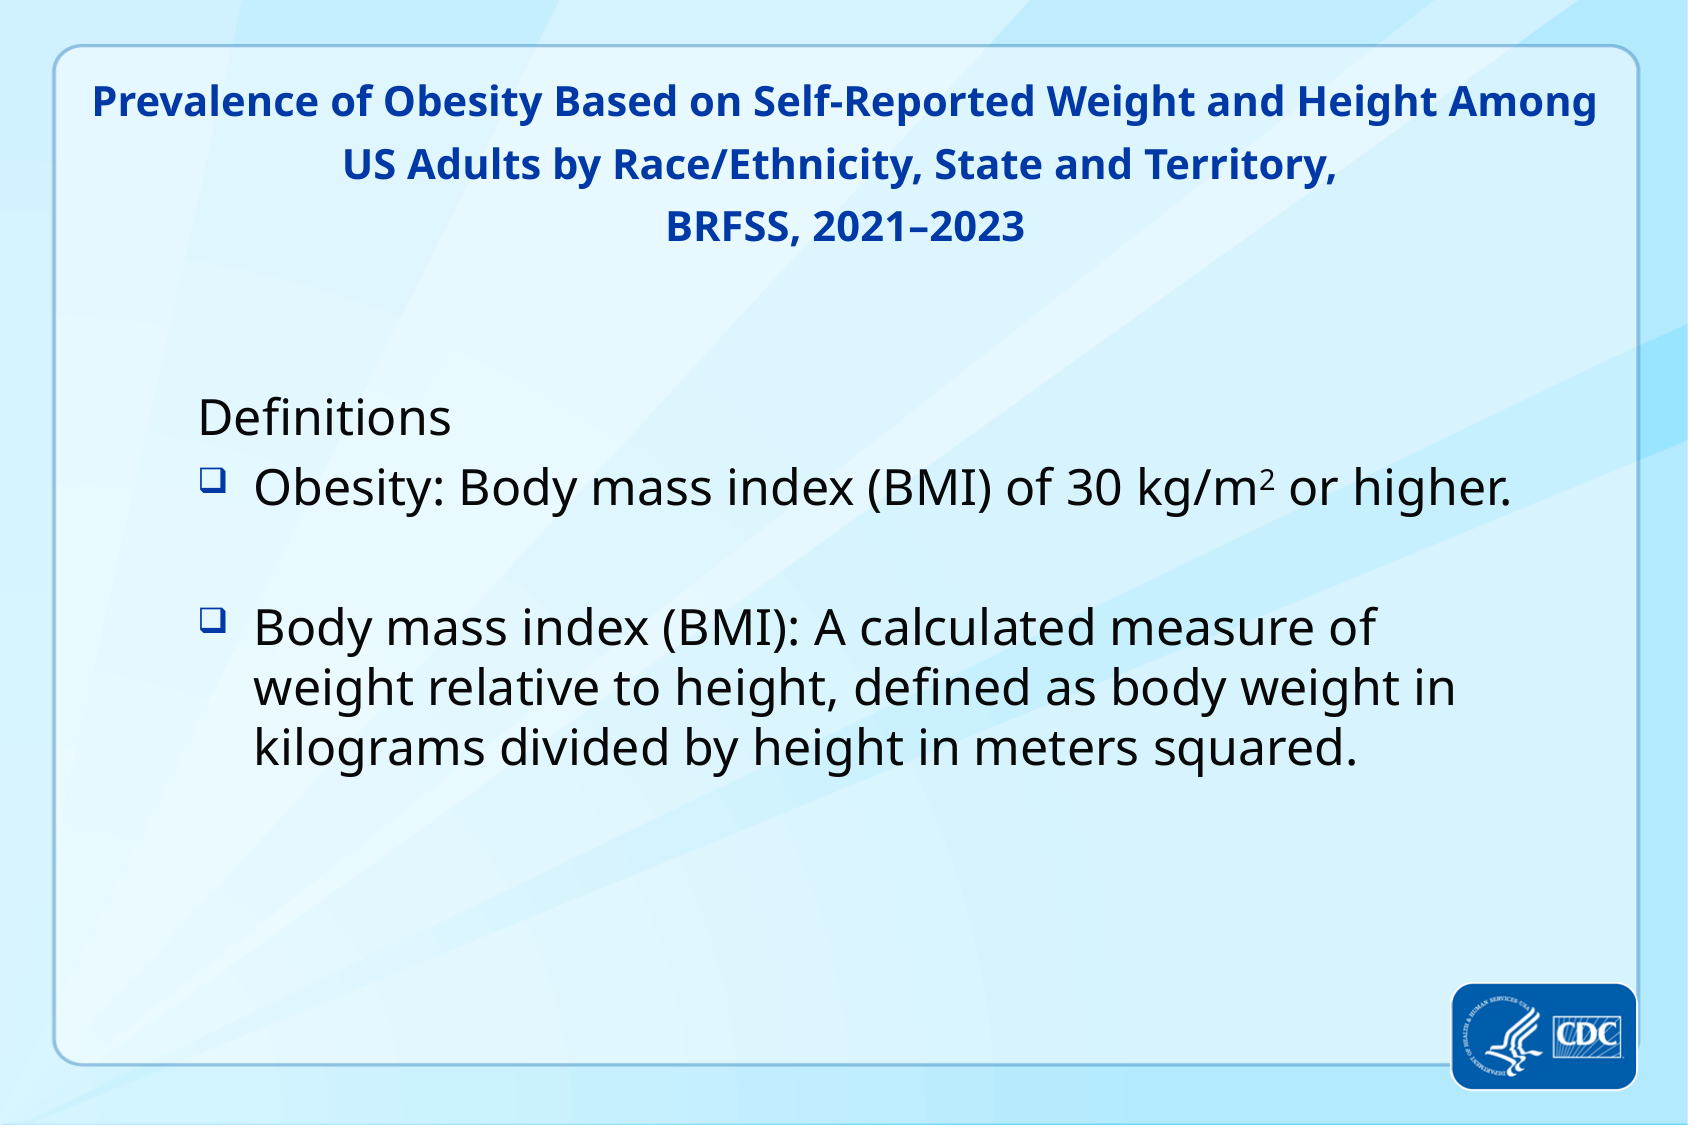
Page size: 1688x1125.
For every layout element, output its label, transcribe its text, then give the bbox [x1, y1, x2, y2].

title Prevalence of Obesity Based on Self-Reported Weight and Height Among US Adults by Race/Ethnicity, State and Territory, BRFSS, 2021–2023 [48, 52, 1642, 258]
list Definitions Obesity: Body mass index (BMI) of 30 kg/m2 or higher. Body mass index (BMI): A calculated measure of weight relative to height, defined as body weight in kilograms divided by height in meters squared. [182, 307, 1533, 963]
picture [0, 0, 1688, 1125]
